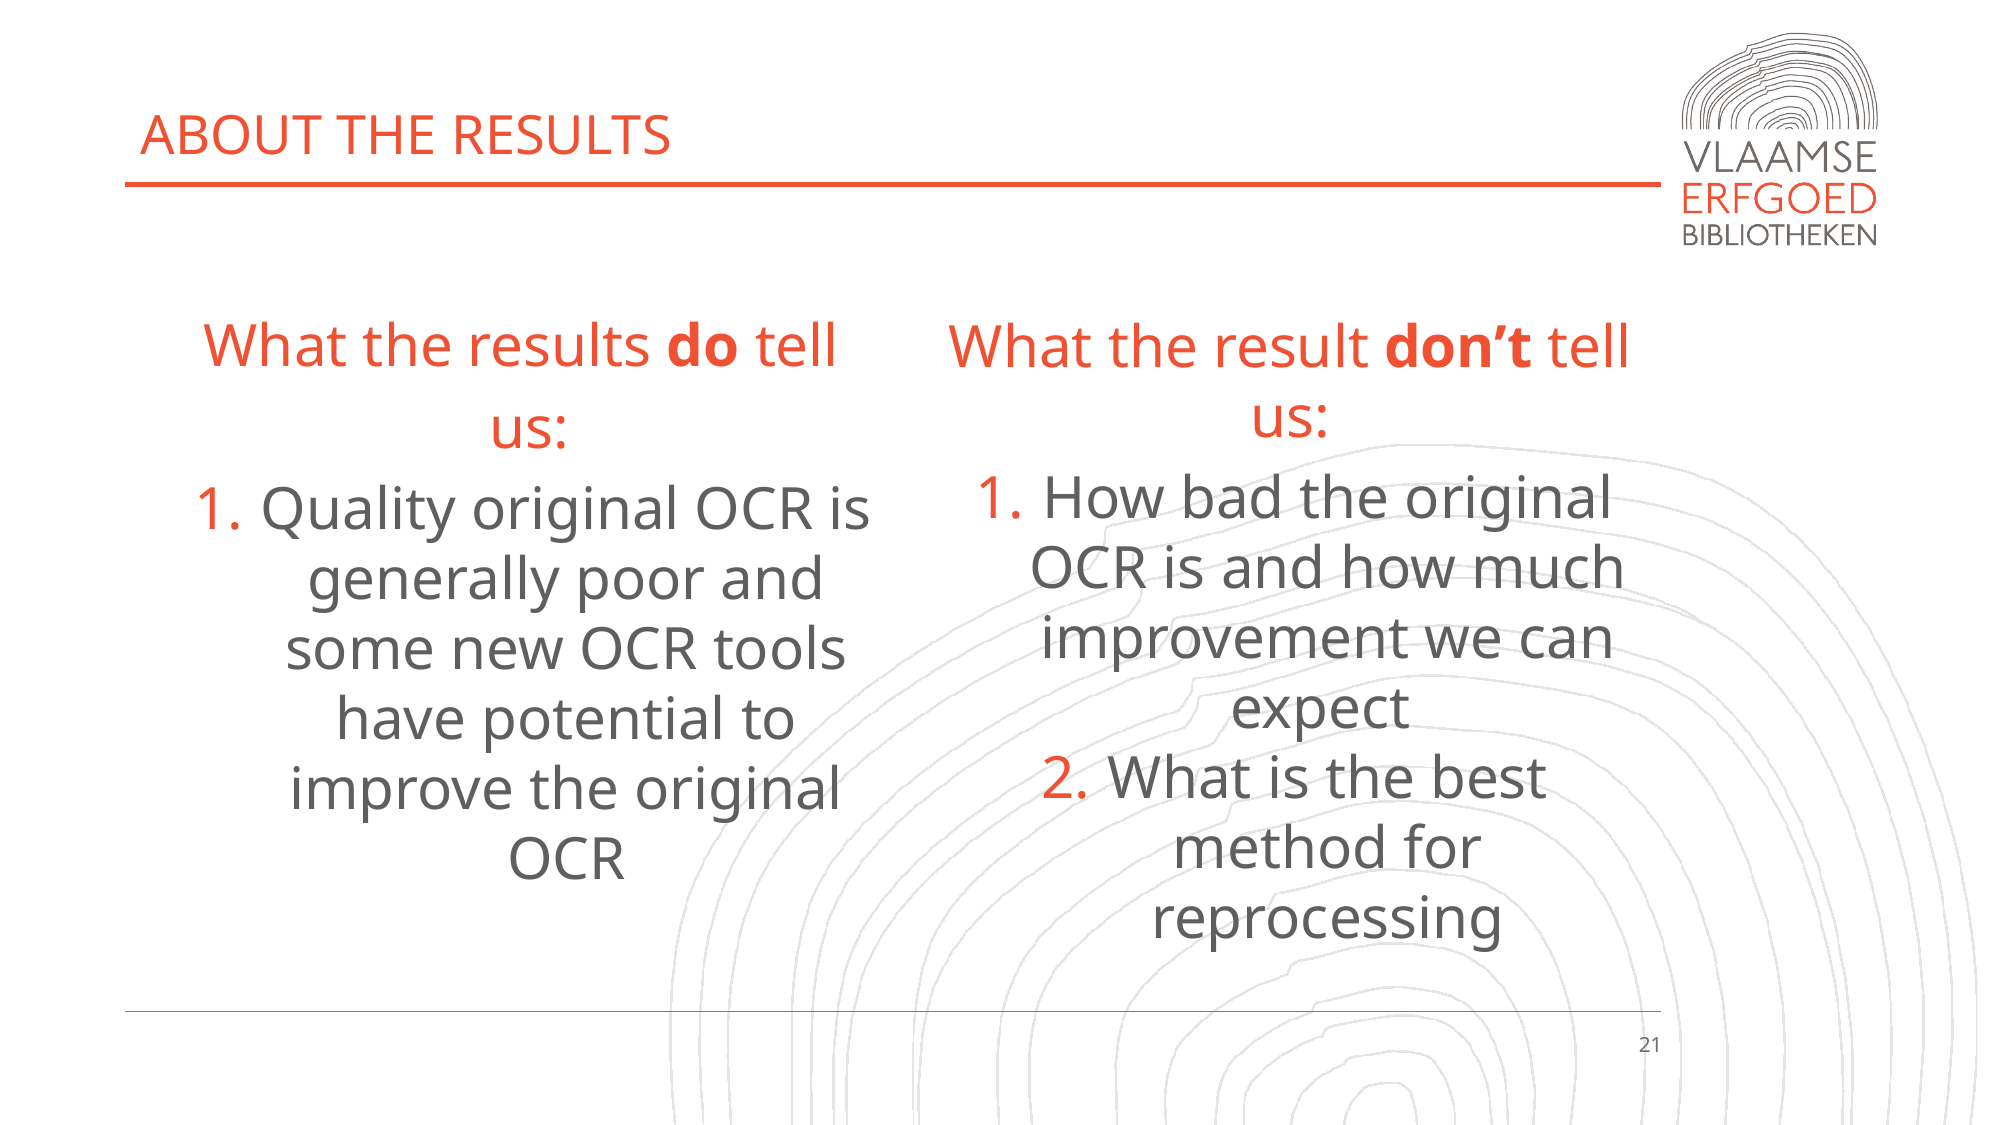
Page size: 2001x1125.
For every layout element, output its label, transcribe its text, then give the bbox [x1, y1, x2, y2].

list What the results do tell us: Quality original OCR is generally poor and some new OCR tools have potential to improve the original OCR [150, 300, 907, 971]
picture [669, 444, 1978, 1125]
picture [1680, 31, 1879, 247]
slide_number 21 [1488, 1024, 1663, 1103]
list What the result don’t tell us: How bad the original OCR is and how much improvement we can expect What is the best method for reprocessing [918, 301, 1663, 972]
title ABOUT THE RESULTS [125, 78, 1663, 173]
